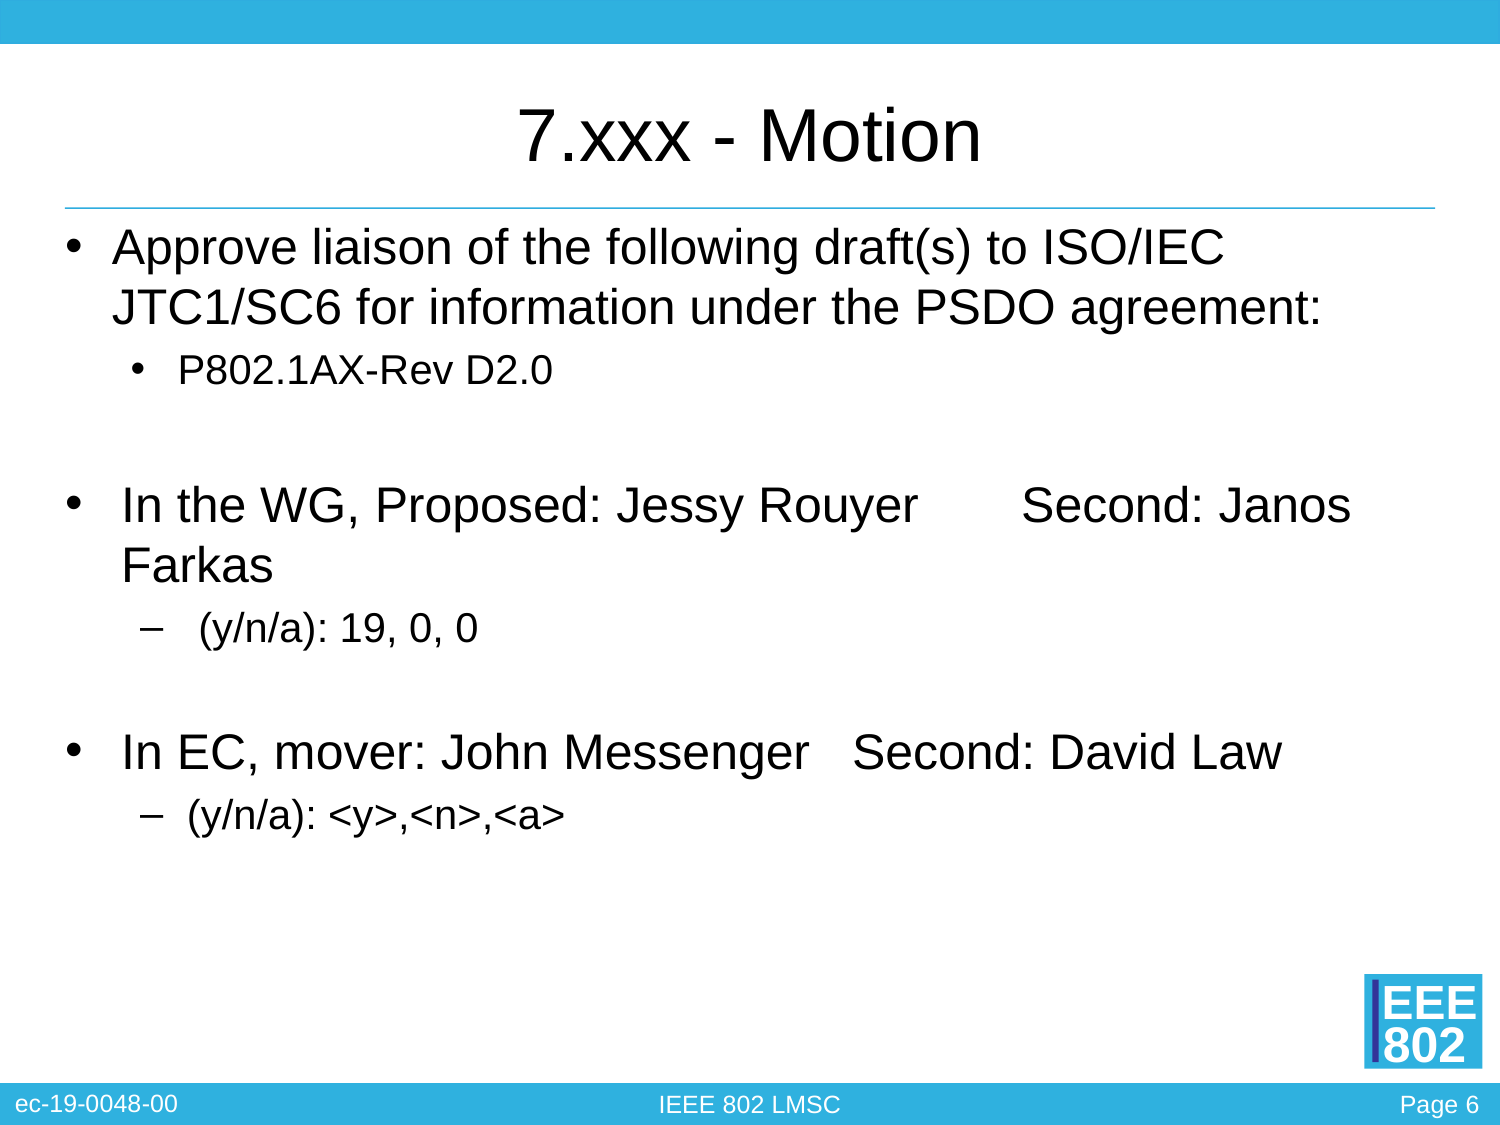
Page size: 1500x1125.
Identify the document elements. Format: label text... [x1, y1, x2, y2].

title 7.xxx - Motion [75, 66, 1425, 197]
list Approve liaison of the following draft(s) to ISO/IEC JTC1/SC6 for information under the PSDO agreement: P802.1AX-Rev D2.0 In the WG, Proposed: Jessy Rouyer Second: Janos Farkas (y/n/a): 19, 0, 0 In EC, mover: John Messenger Second: David Law (y/n/a): <y>,<n>,<a> [50, 207, 1400, 1025]
